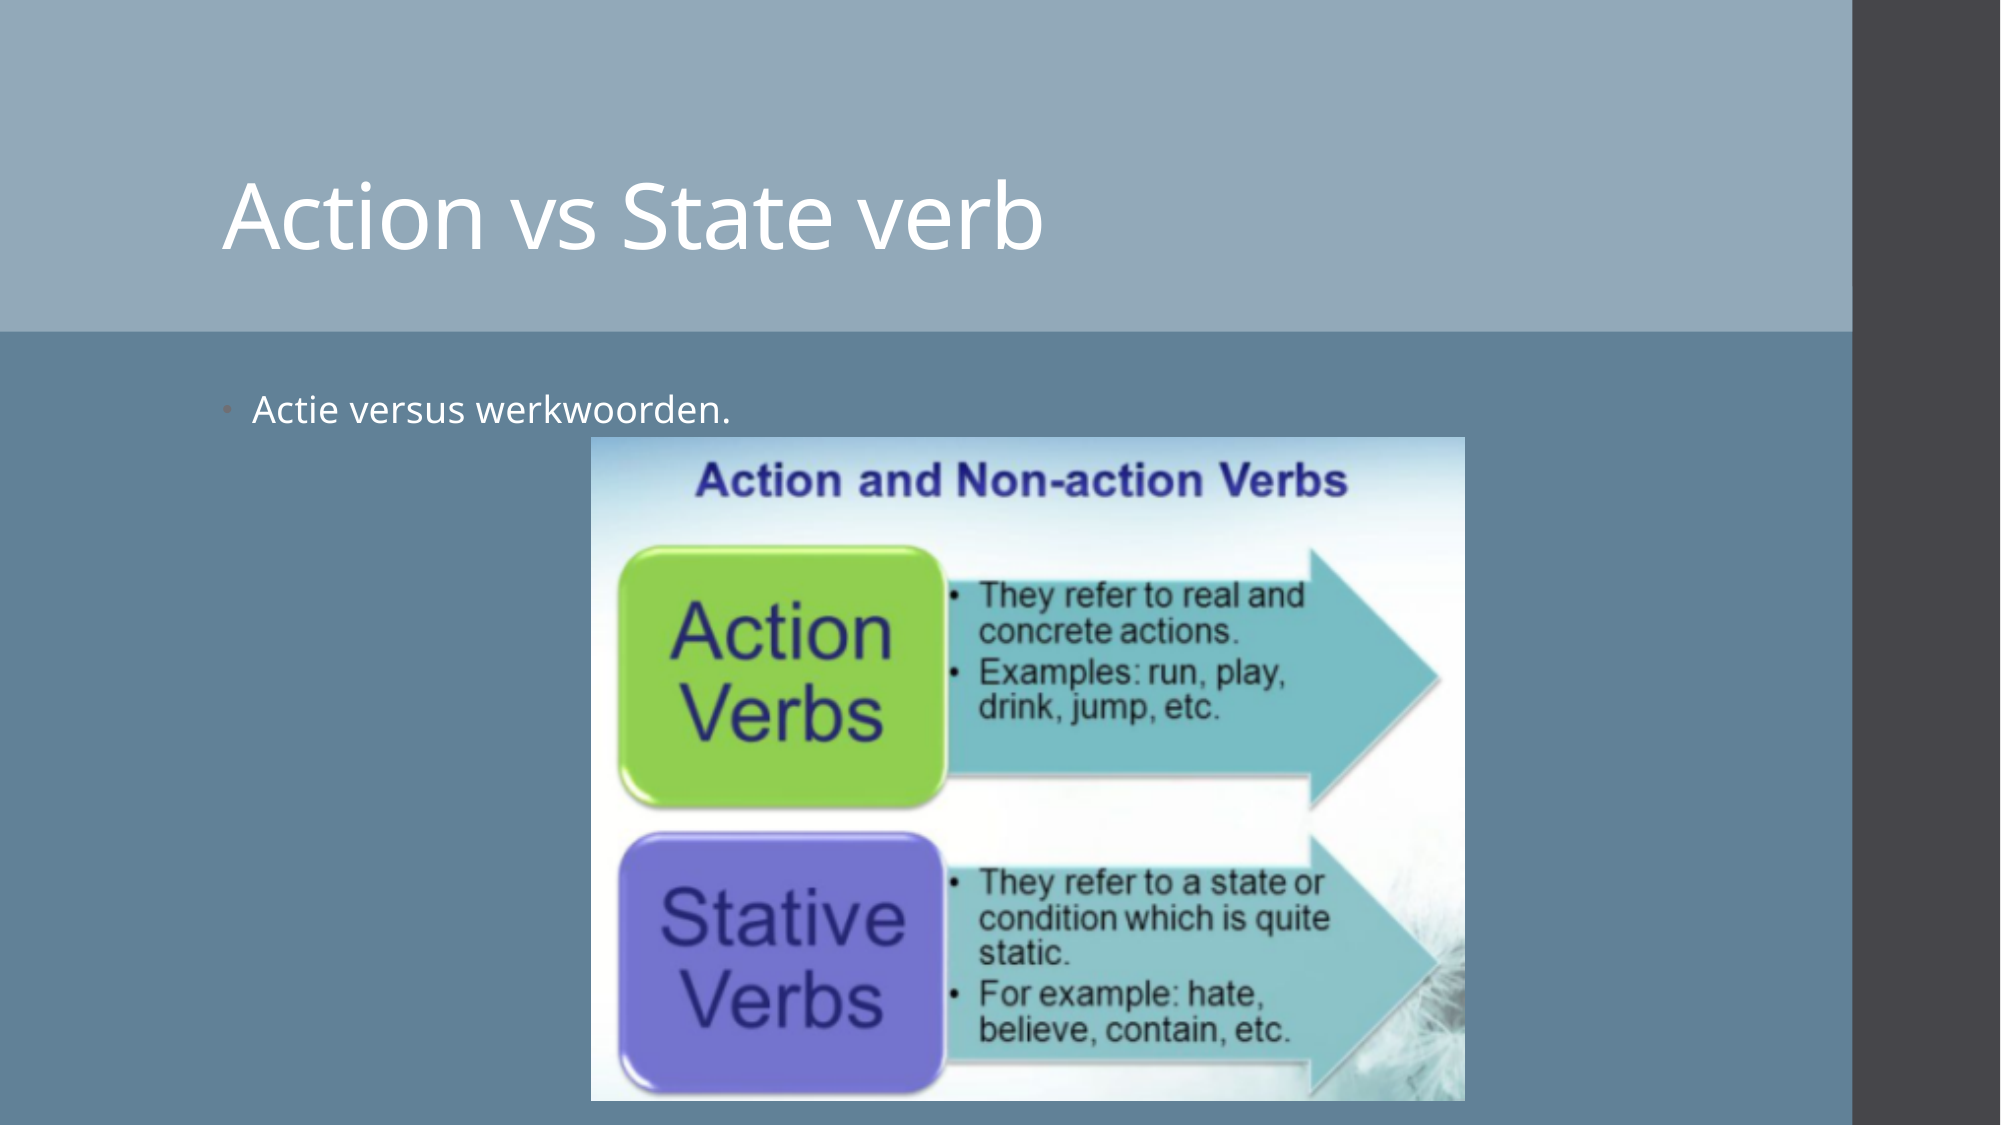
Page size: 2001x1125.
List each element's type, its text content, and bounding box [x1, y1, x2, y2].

picture [590, 436, 1466, 1101]
text_box [0, 0, 1854, 333]
list Actie versus werkwoorden. [206, 381, 1617, 1014]
title Action vs State verb [206, 60, 1797, 278]
text_box [1854, 0, 2000, 1125]
text_box [0, 333, 1854, 1125]
